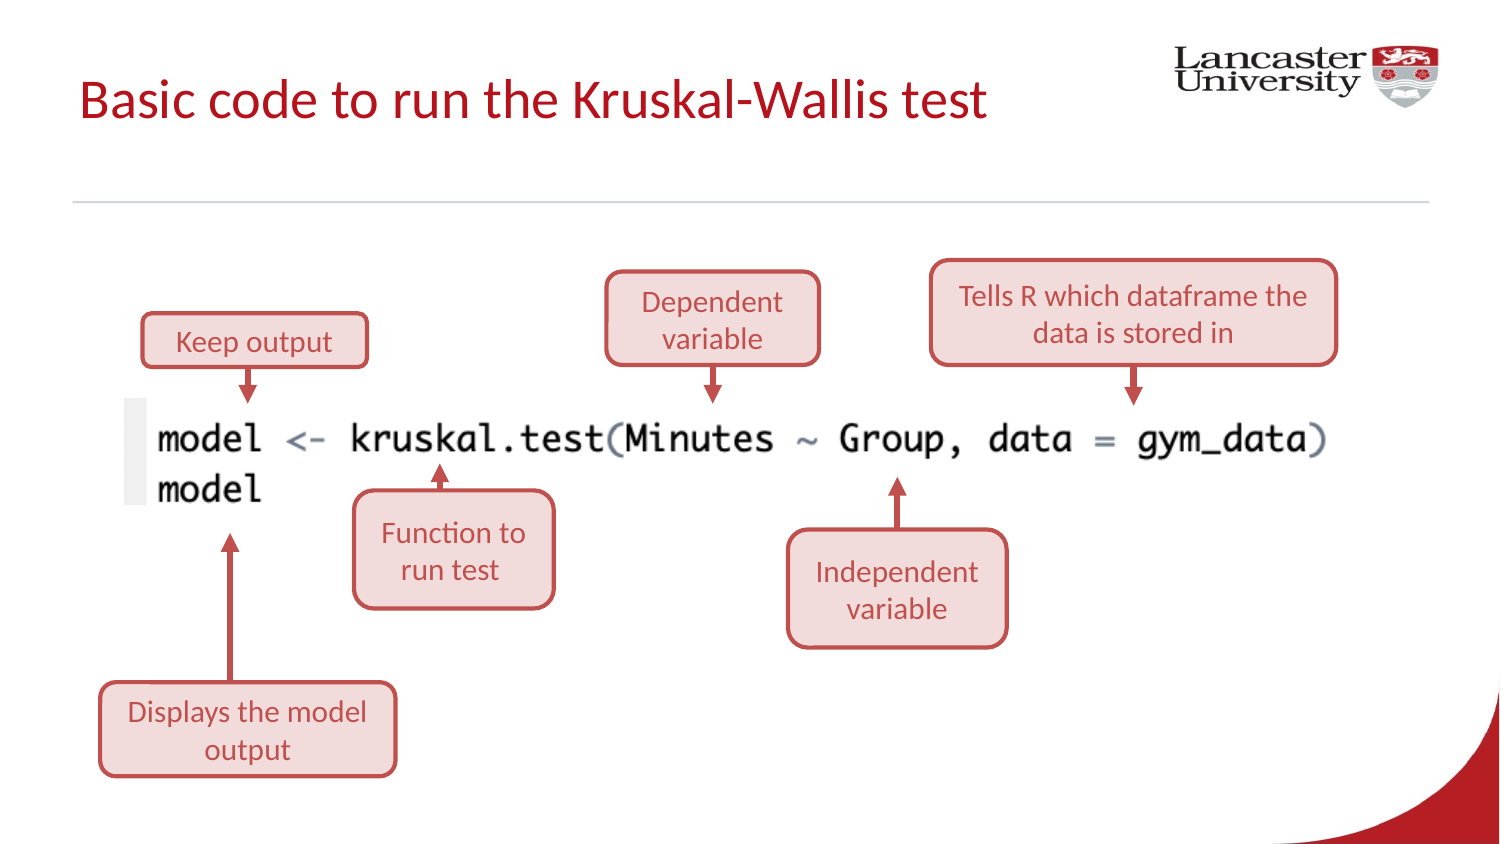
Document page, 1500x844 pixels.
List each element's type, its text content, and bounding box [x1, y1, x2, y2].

text_box Function to run test [351, 514, 556, 611]
title Basic code to run the Kruskal-Wallis test [64, 67, 1176, 210]
text_box Dependent variable [604, 269, 822, 368]
text_box Keep output [140, 311, 370, 370]
text_box Displays the model output [98, 680, 398, 779]
text_box Independent variable [785, 527, 1009, 650]
text_box Tells R which dataframe the data is stored in [928, 257, 1339, 368]
picture [0, 0, 1500, 844]
